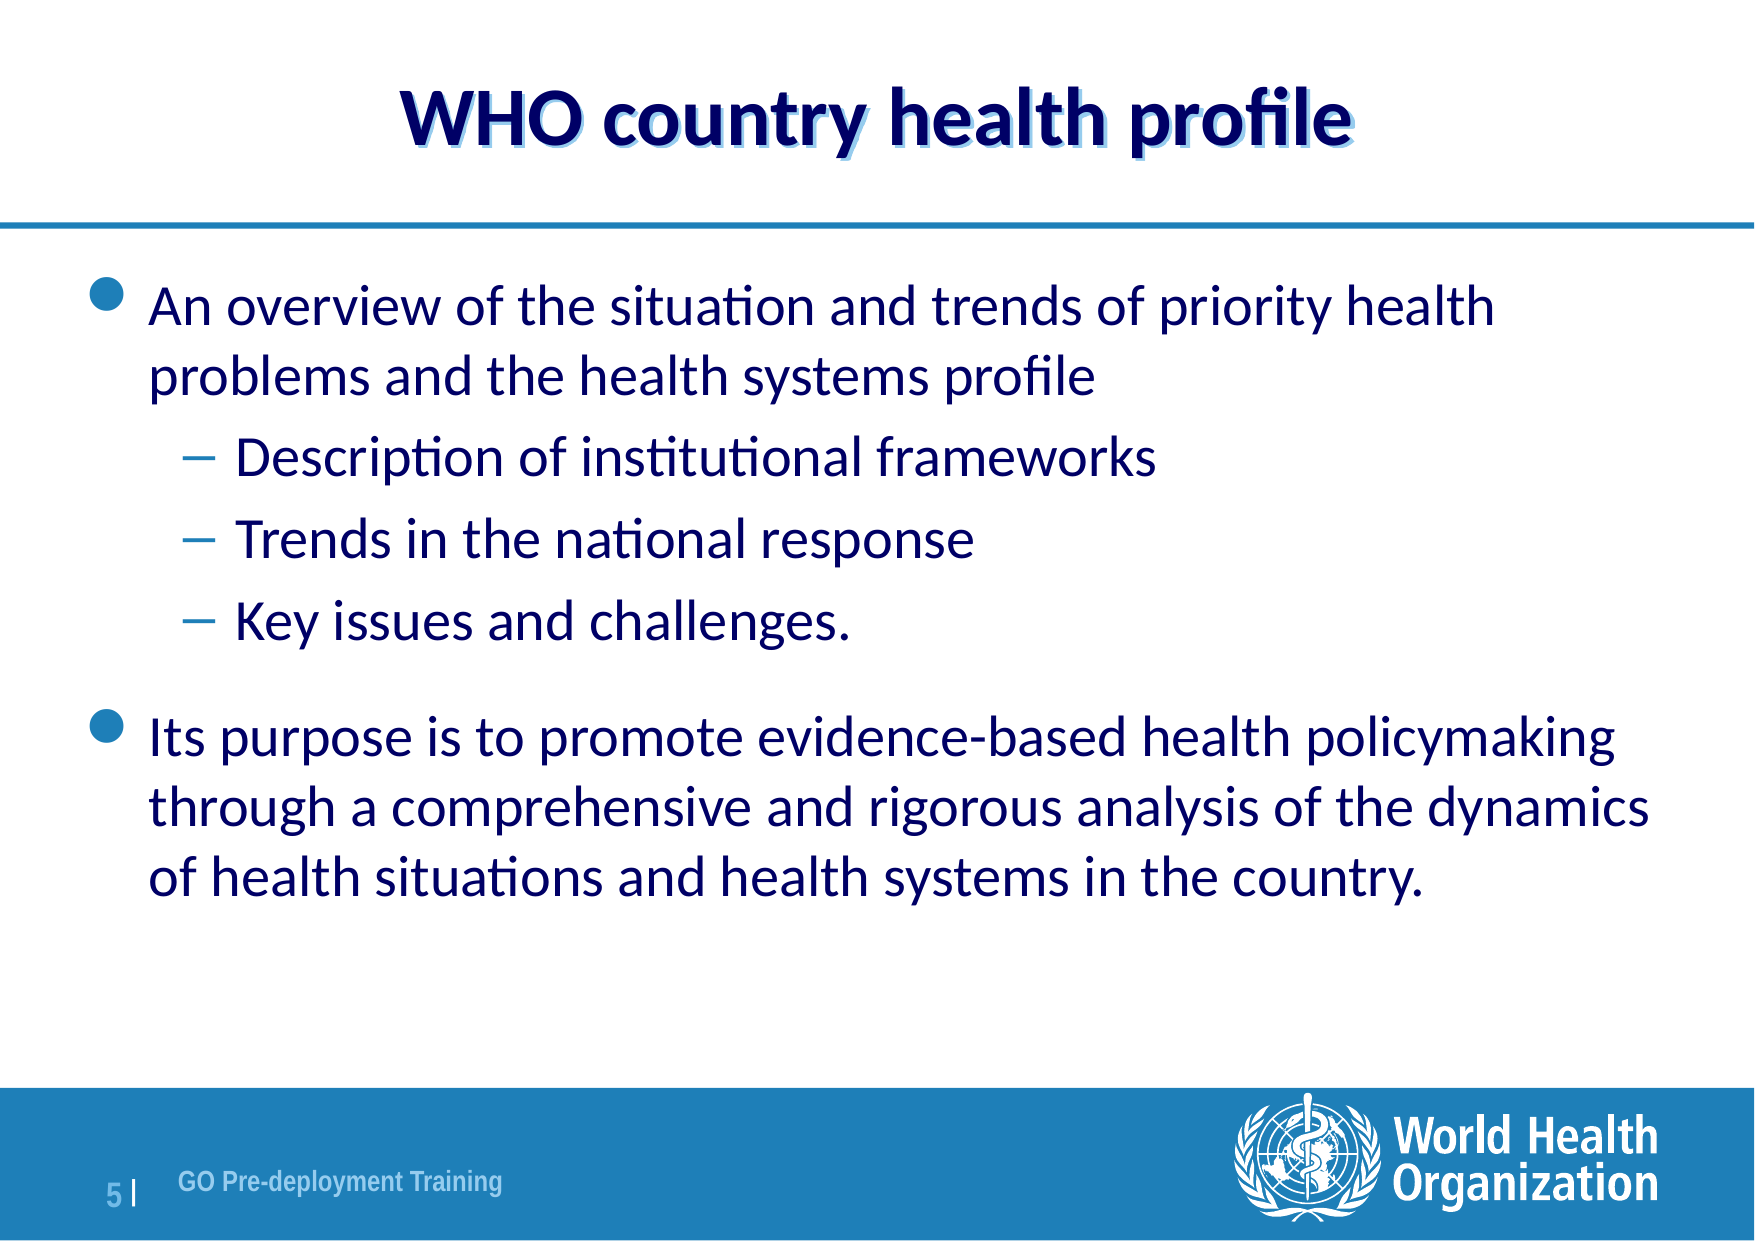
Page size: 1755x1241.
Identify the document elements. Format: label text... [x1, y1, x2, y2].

title WHO country health profile [0, 0, 1755, 224]
list An overview of the situation and trends of priority health problems and the health systems profile Description of institutional frameworks Trends in the national response Key issues and challenges. Its purpose is to promote evidence-based health policymaking through a comprehensive and rigorous analysis of the dynamics of health situations and health systems in the country. [84, 266, 1676, 1101]
